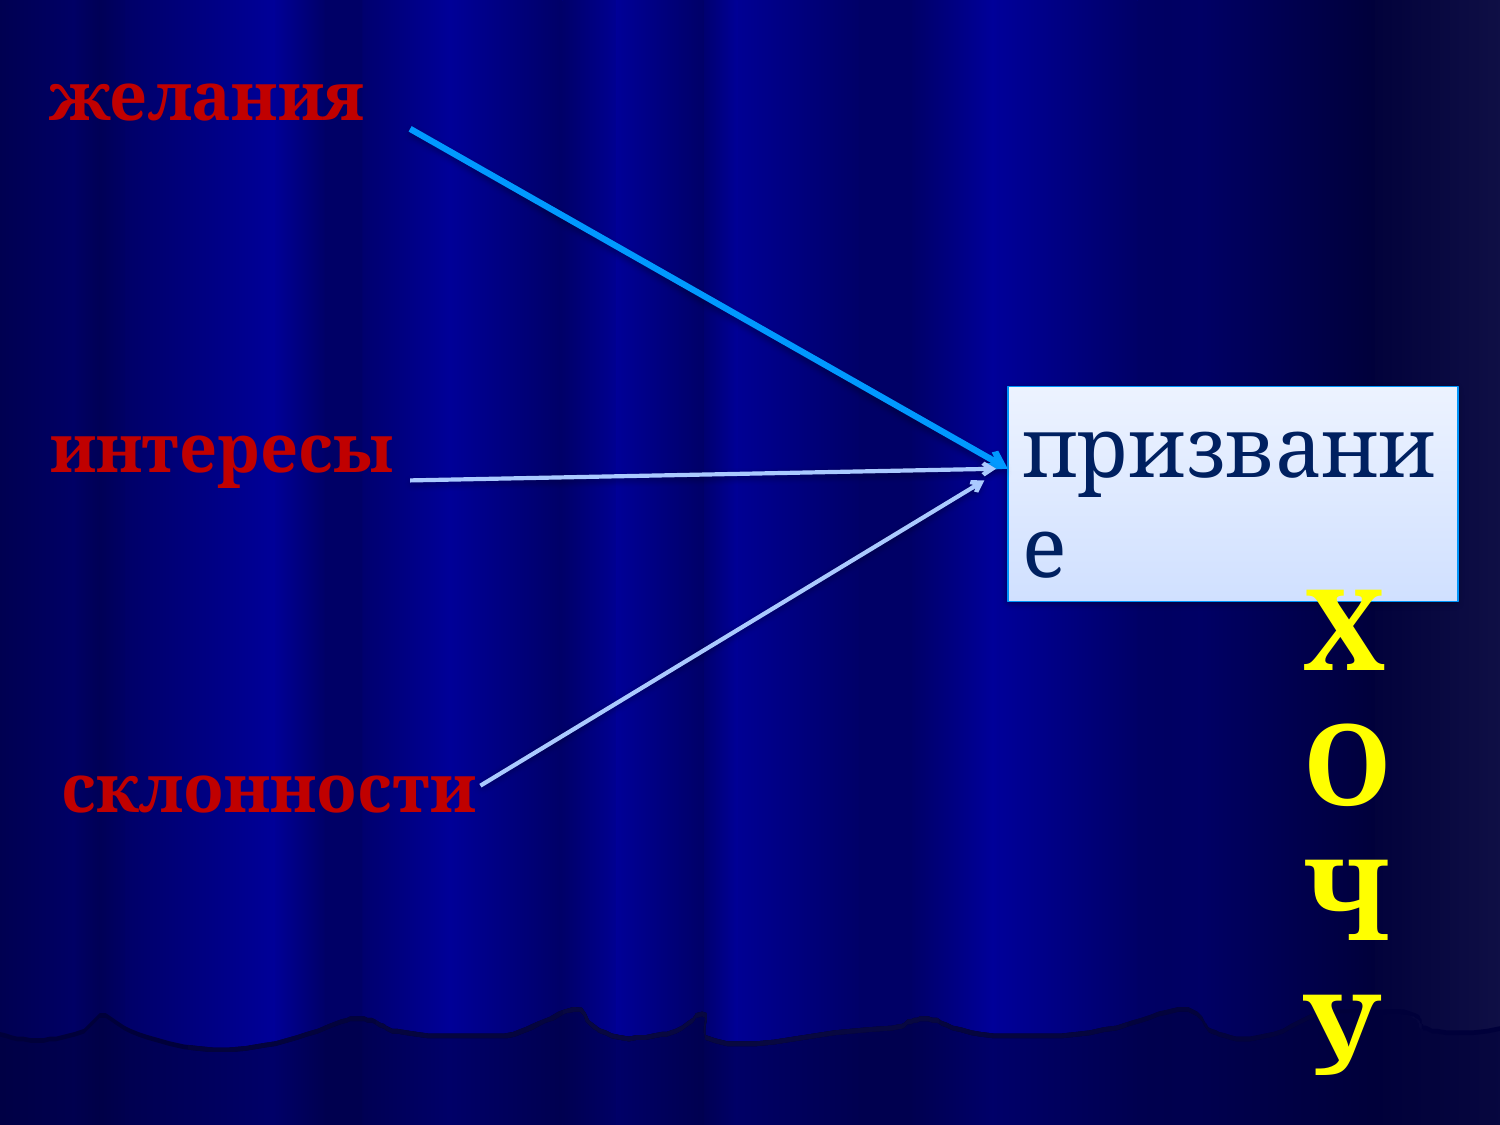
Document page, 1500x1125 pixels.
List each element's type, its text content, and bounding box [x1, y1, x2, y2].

text_box ХОЧУ [1288, 550, 1442, 1106]
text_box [409, 128, 1008, 469]
text_box призвание [1007, 386, 1459, 602]
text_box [480, 480, 985, 786]
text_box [409, 468, 997, 481]
text_box склонности [46, 738, 759, 833]
text_box желания [35, 46, 399, 142]
text_box интересы [35, 398, 446, 494]
